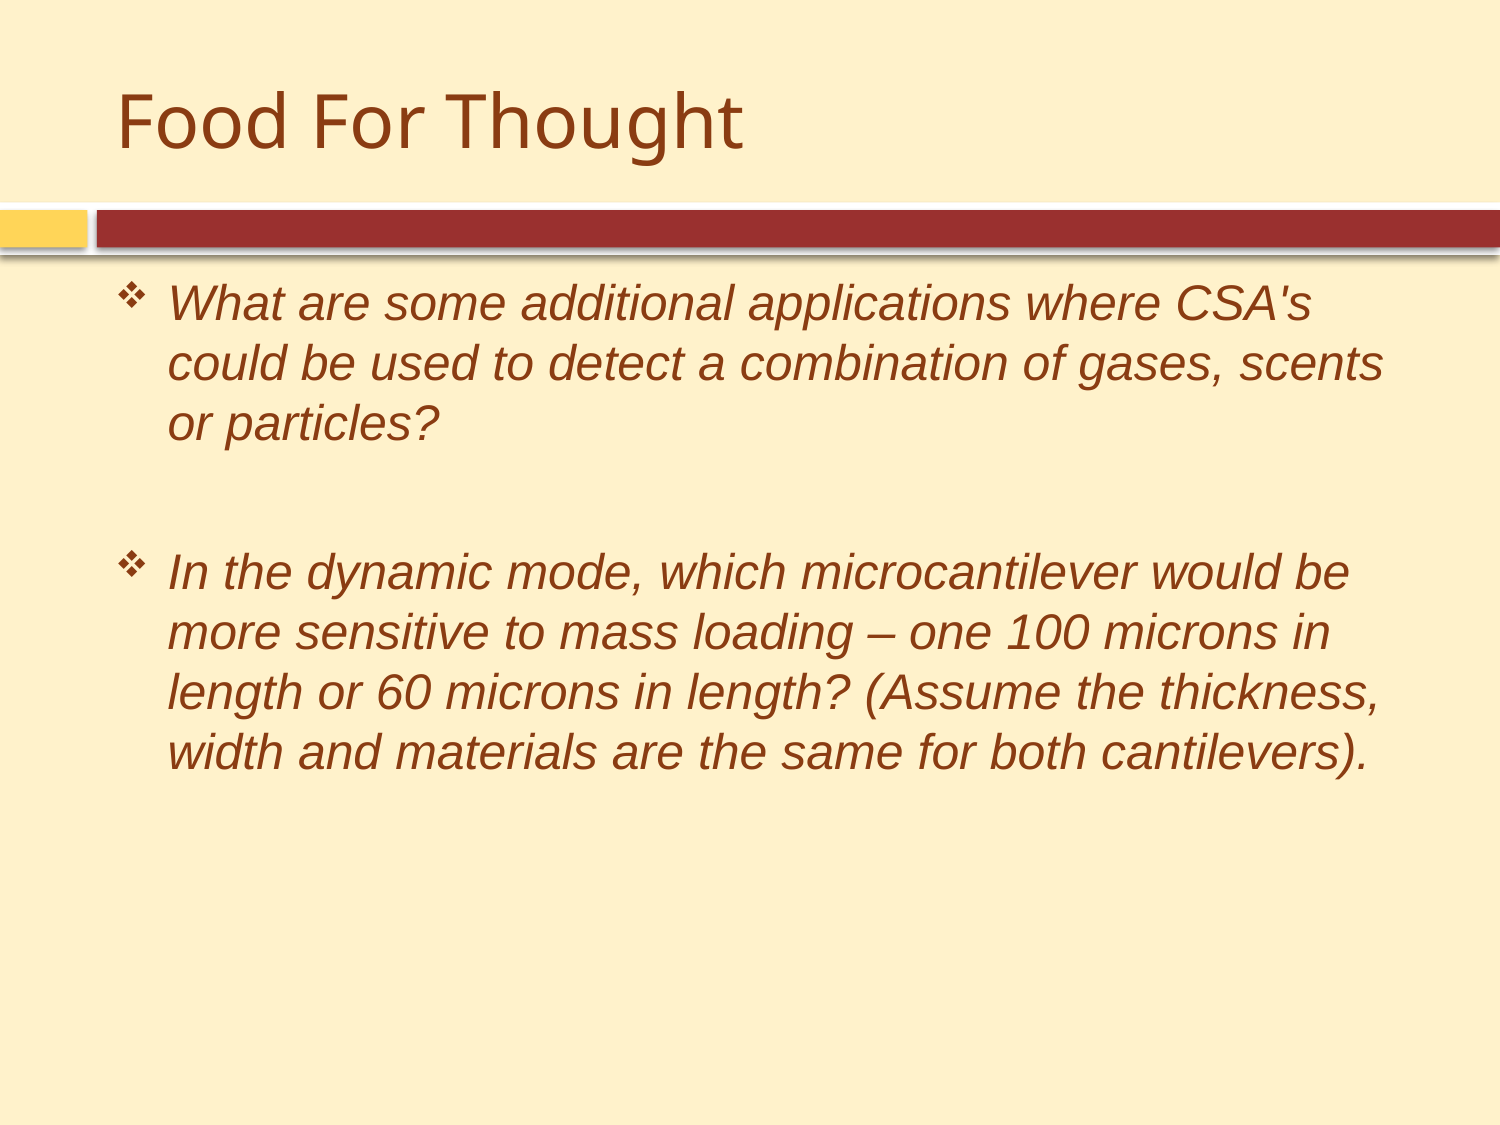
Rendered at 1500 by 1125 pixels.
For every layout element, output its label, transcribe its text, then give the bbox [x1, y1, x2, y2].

list What are some additional applications where CSA's could be used to detect a combination of gases, scents or particles? In the dynamic mode, which microcantilever would be more sensitive to mass loading – one 100 microns in length or 60 microns in length? (Assume the thickness, width and materials are the same for both cantilevers). [100, 262, 1438, 1000]
title Food For Thought [100, 37, 1438, 200]
